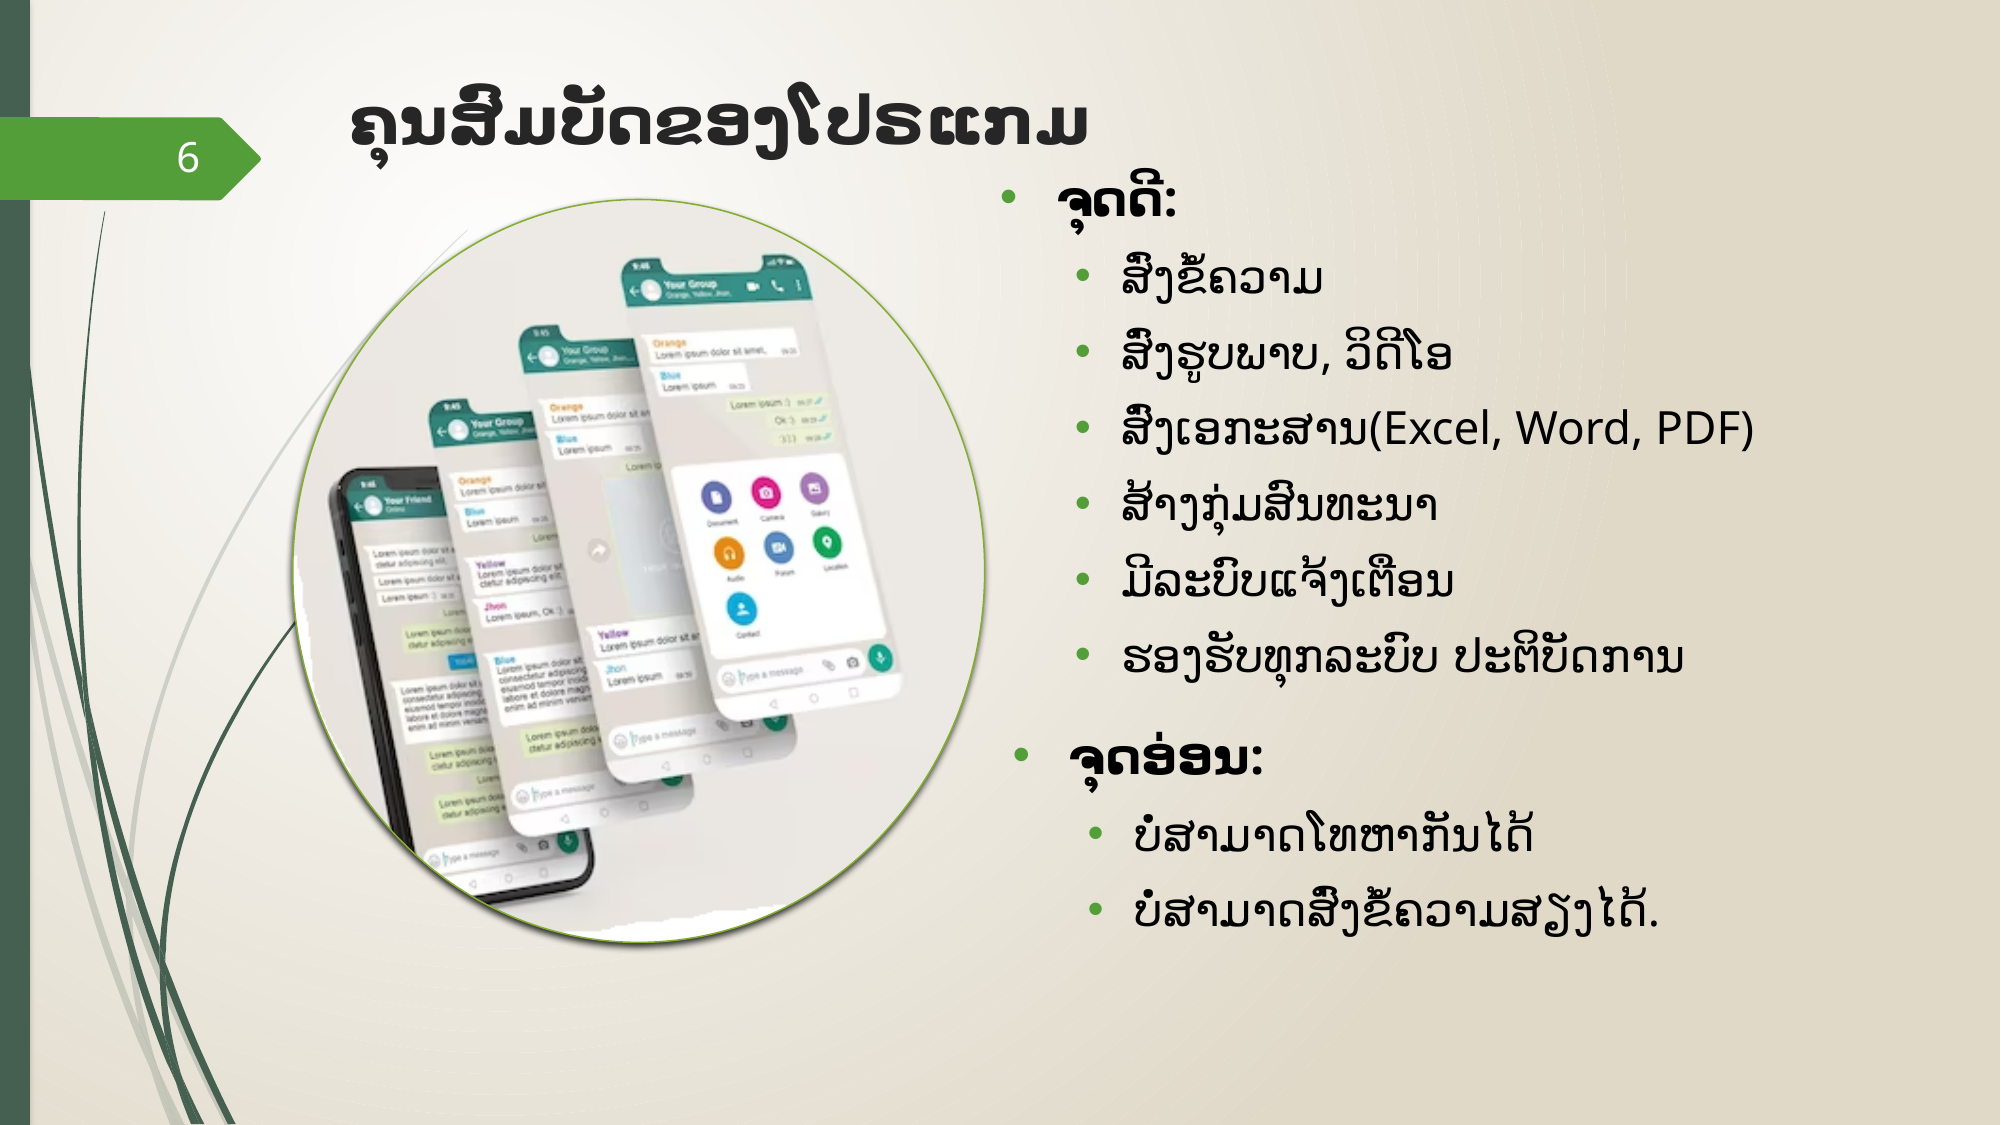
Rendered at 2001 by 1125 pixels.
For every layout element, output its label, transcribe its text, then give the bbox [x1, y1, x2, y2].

text_box ຈຸດດີ: ສົ່ງຂໍ້ຄວາມ ສົ່ງຮູບພາບ, ວິດີໂອ ສົ່ງເອກະສານ(Excel, Word, PDF) ສ້າງກຸ່ມສົນທະນາ ມີລະບົບແຈ້ງເຕືອນ ຮອງຮັບທຸກລະບົບ ປະຕິບັດການ [984, 159, 1784, 606]
slide_number 6 [87, 129, 216, 190]
picture [292, 199, 985, 943]
title ຄຸນສົມບັດຂອງໂປຣແກມ [334, 47, 1797, 190]
list ຈຸດອ່ອນ: ບໍ່ສາມາດໂທຫາກັນໄດ້ ບໍ່ສາມາດສົ່ງຂໍ້ຄວາມສຽງໄດ້. [997, 716, 1797, 1028]
